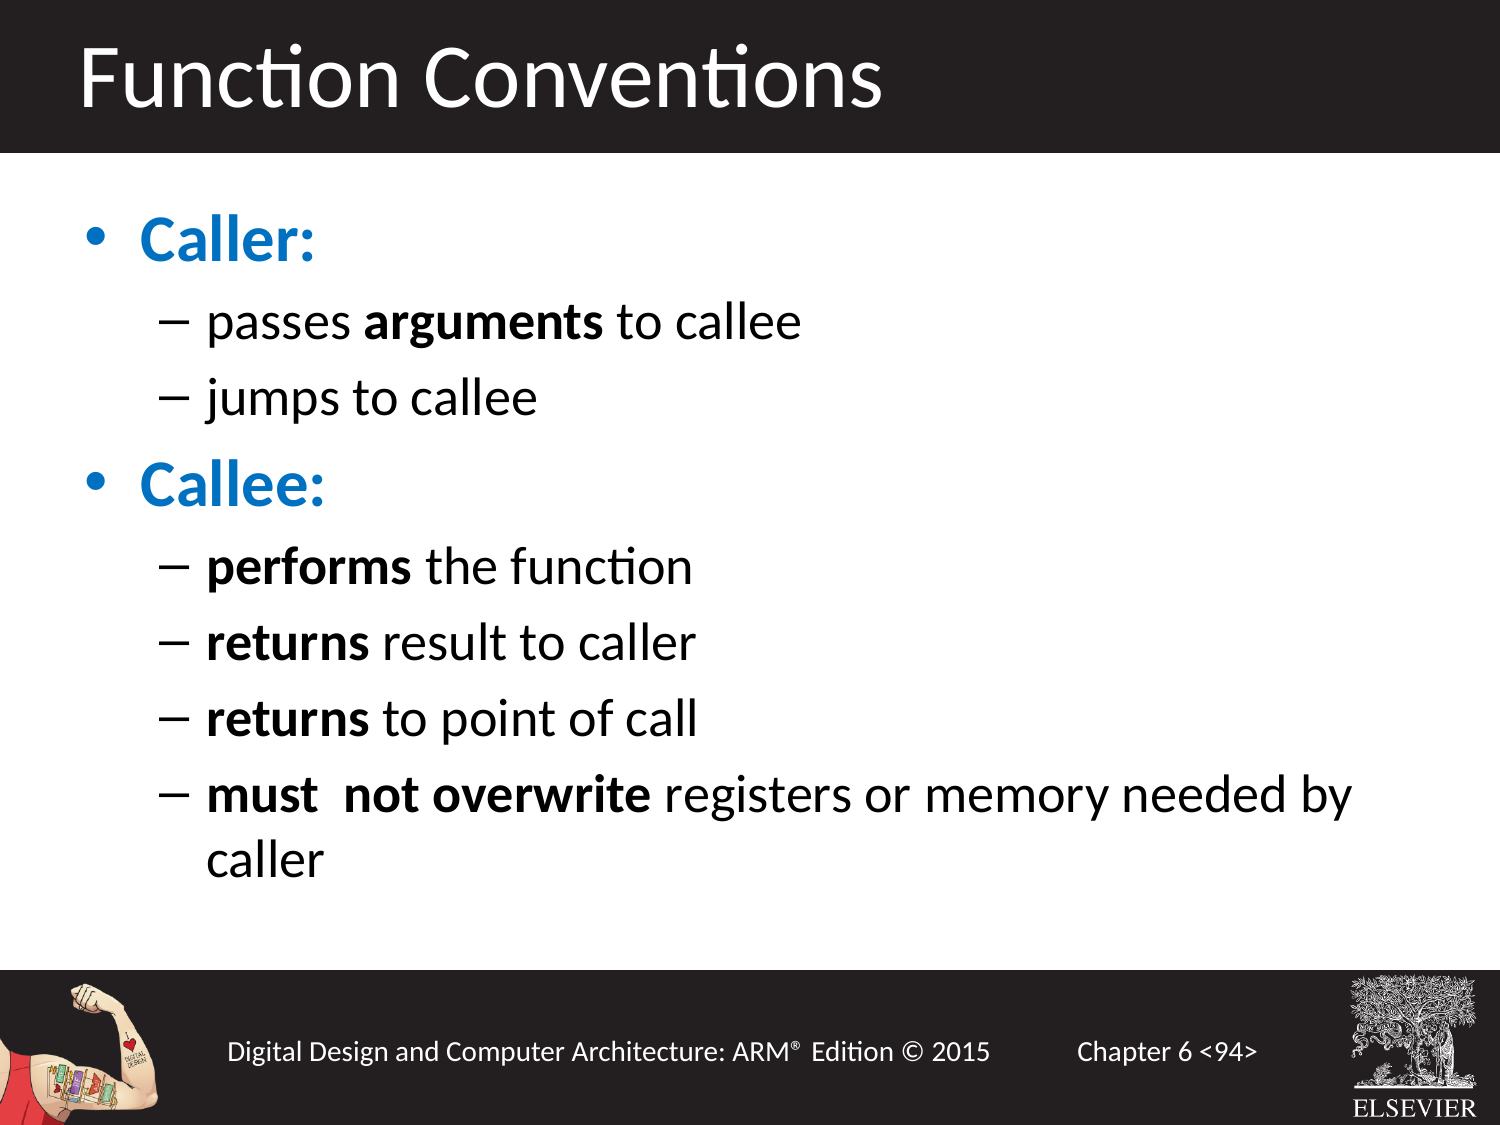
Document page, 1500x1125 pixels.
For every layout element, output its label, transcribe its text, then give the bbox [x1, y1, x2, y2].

list Caller: passes arguments to callee jumps to callee Callee: performs the function returns result to caller returns to point of call must not overwrite registers or memory needed by caller [69, 187, 1395, 1038]
picture [1350, 974, 1477, 1117]
text_box [112, 200, 1438, 1050]
text_box Function Conventions [63, 8, 1488, 133]
picture [0, 979, 163, 1125]
